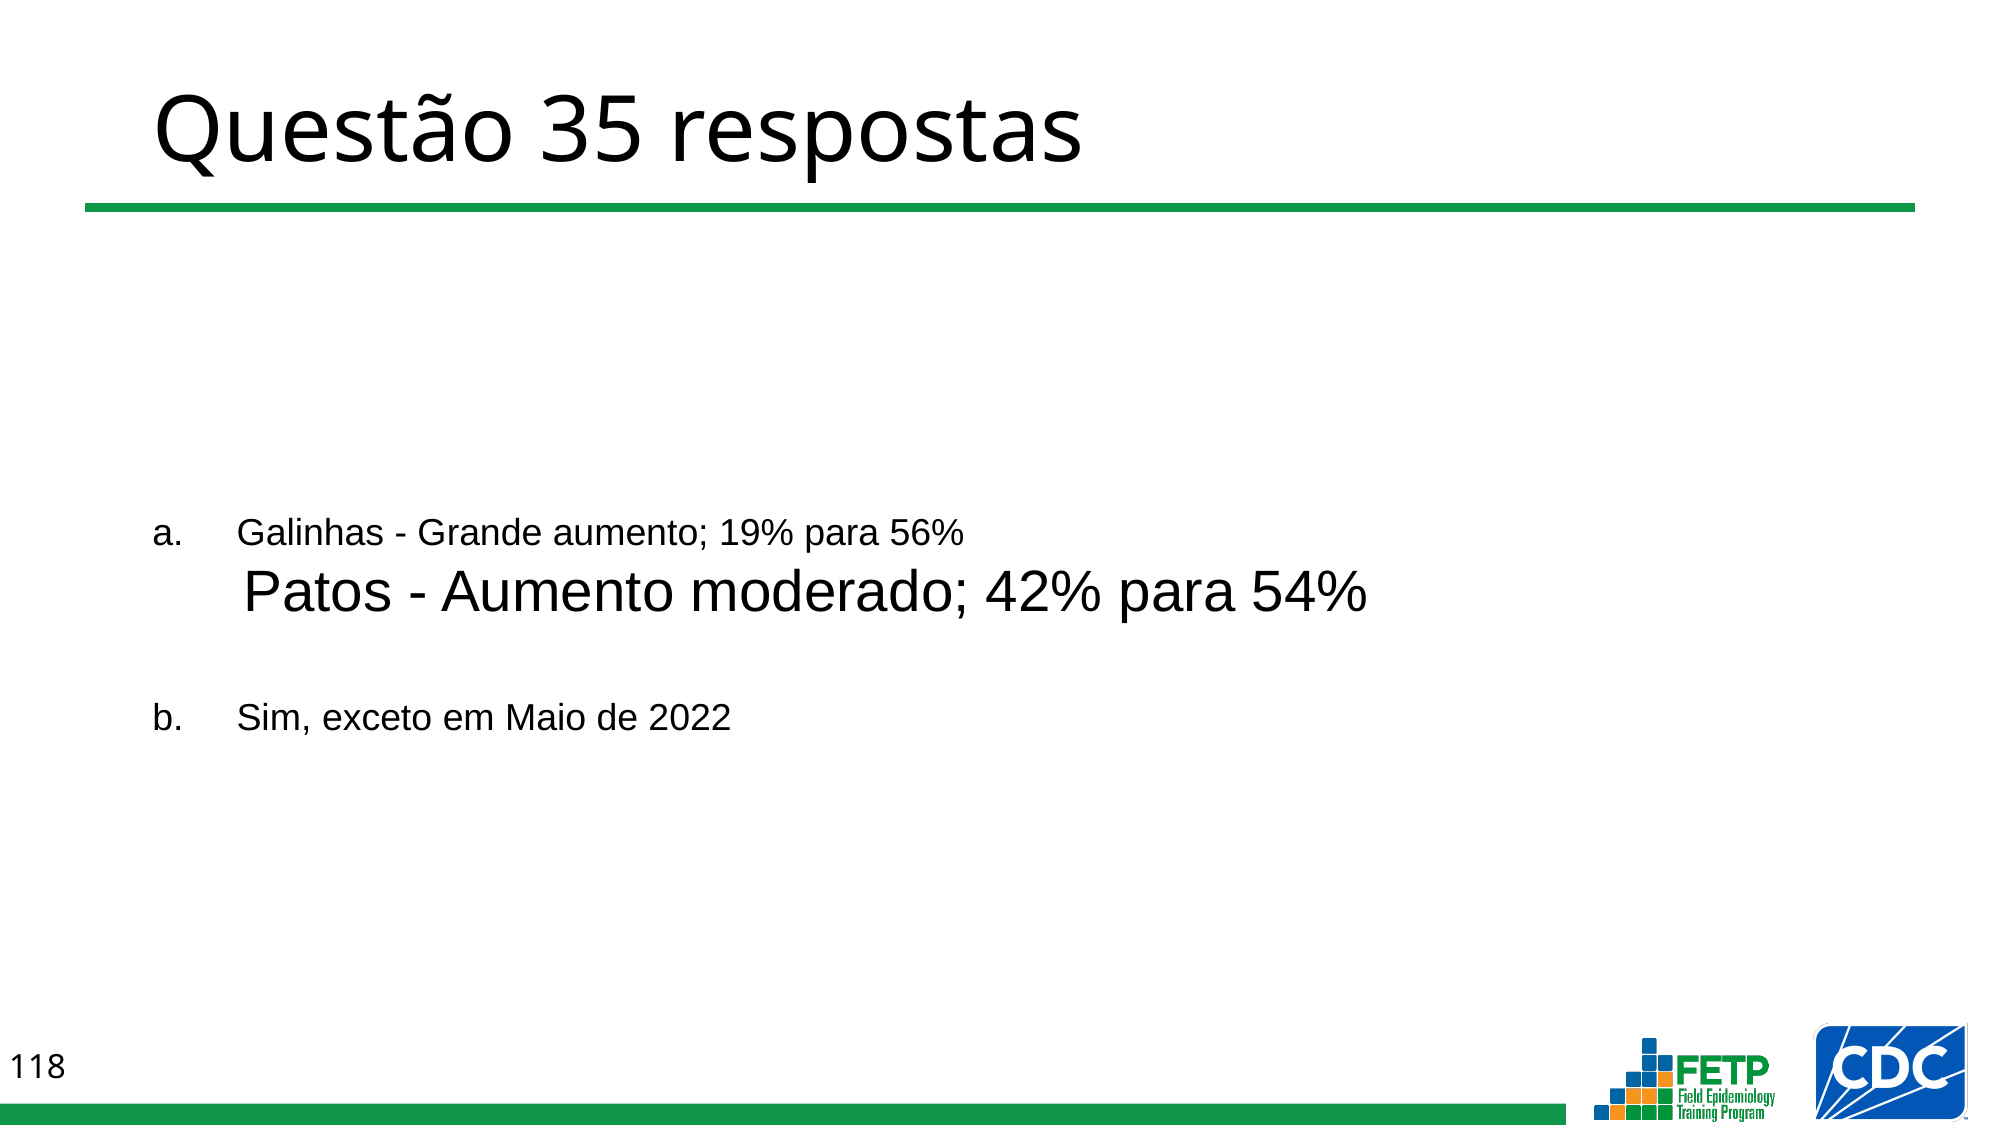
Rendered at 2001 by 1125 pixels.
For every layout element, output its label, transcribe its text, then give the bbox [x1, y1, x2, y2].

picture [1813, 1023, 1968, 1122]
list Galinhas - Grande aumento; 19% para 56% Patos - Aumento moderado; 42% para 54% Sim, exceto em Maio de 2022 [137, 242, 1840, 1004]
picture [1594, 1038, 1775, 1122]
title Questão 35 respostas [137, 75, 1863, 207]
